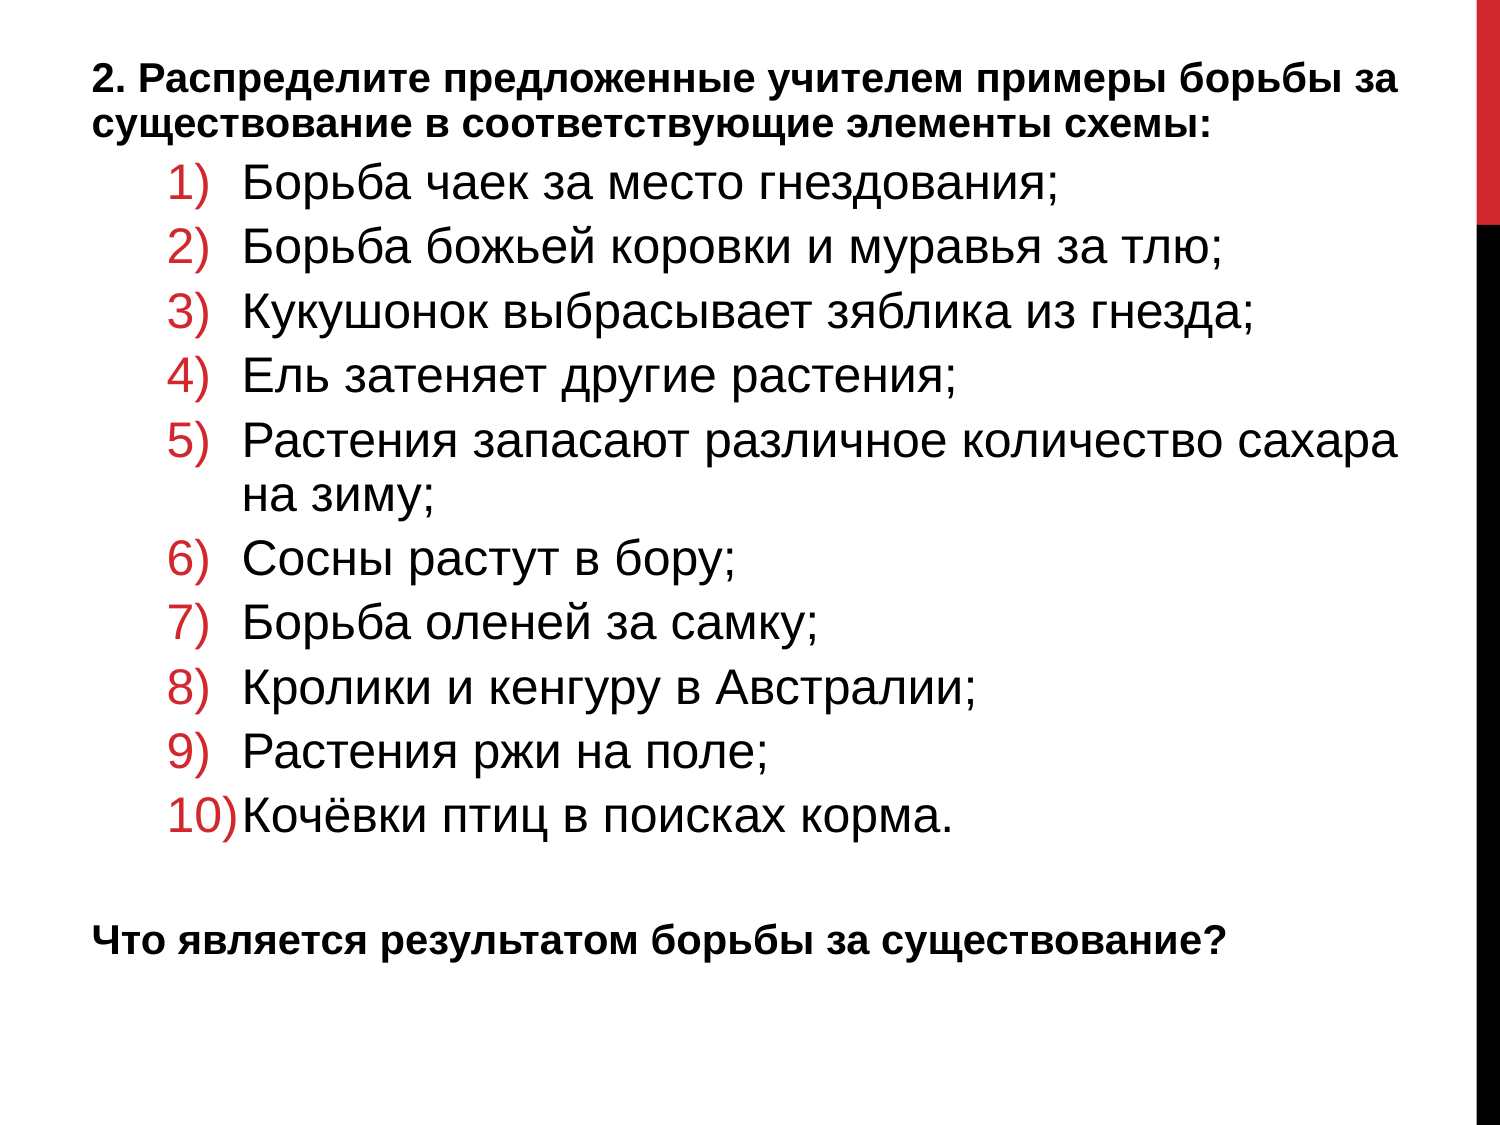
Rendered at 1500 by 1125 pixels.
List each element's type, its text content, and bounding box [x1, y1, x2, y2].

list 2. Распределите предложенные учителем примеры борьбы за существование в соответствующие элементы схемы: Борьба чаек за место гнездования; Борьба божьей коровки и муравья за тлю; Кукушонок выбрасывает зяблика из гнезда; Ель затеняет другие растения; Растения запасают различное количество сахара на зиму; Сосны растут в бору; Борьба оленей за самку; Кролики и кенгуру в Австралии; Растения ржи на поле; Кочёвки птиц в поисках корма. Что является результатом борьбы за существование? [83, 48, 1417, 1077]
